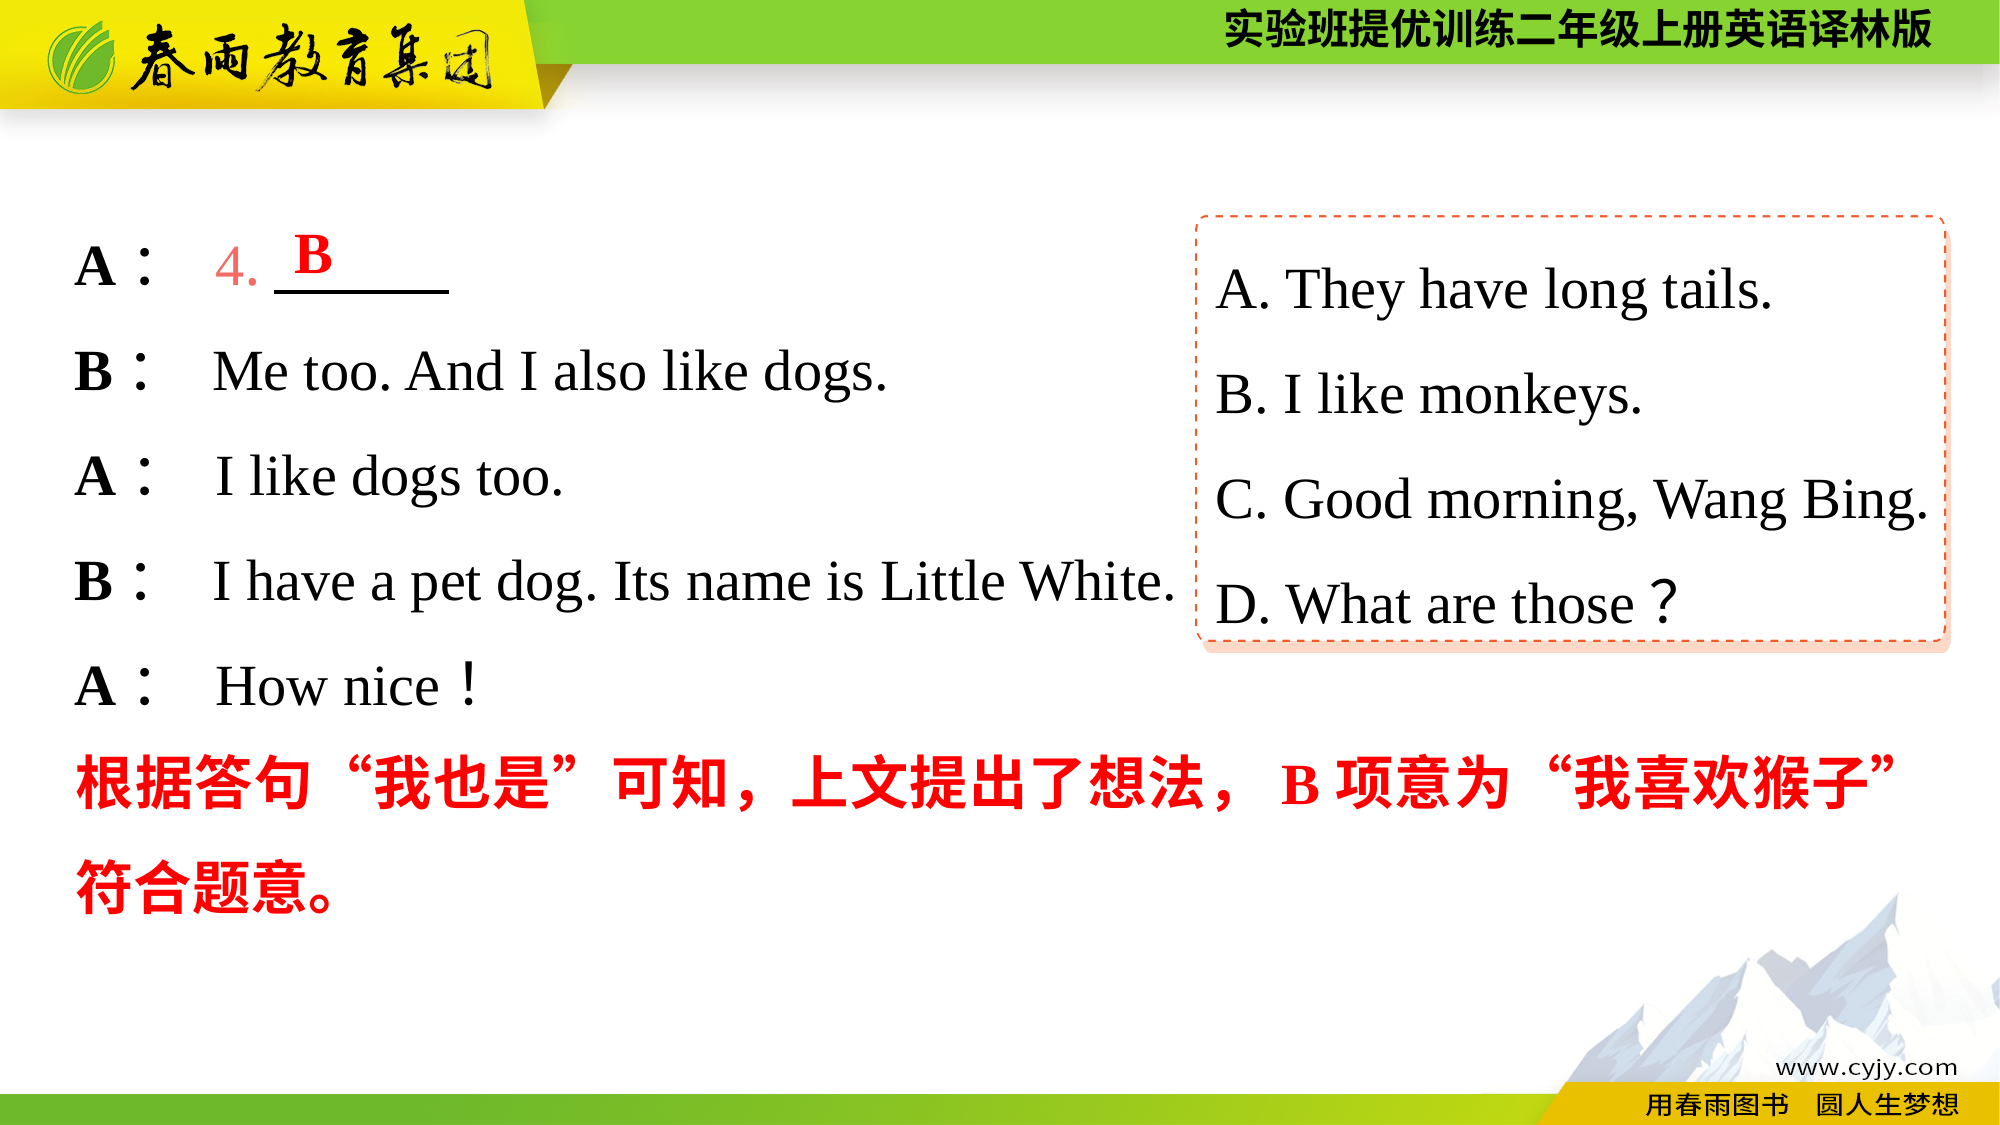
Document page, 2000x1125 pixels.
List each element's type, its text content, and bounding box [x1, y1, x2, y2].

text_box B [279, 208, 349, 293]
text_box 根据答句“我也是”可知，上文提出了想法，B项意为“我喜欢猴子”符合题意。 [60, 704, 1945, 929]
text_box A. They have long tails. B. I like monkeys. C. Good morning, Wang Bing. D. What are those？ [1200, 208, 1969, 643]
list A： 4. B： Me too. And I also like dogs. A： I like dogs too. B： I have a pet dog. Its name is Little White. A： How nice！ [59, 184, 1944, 730]
picture [0, 0, 2000, 1125]
